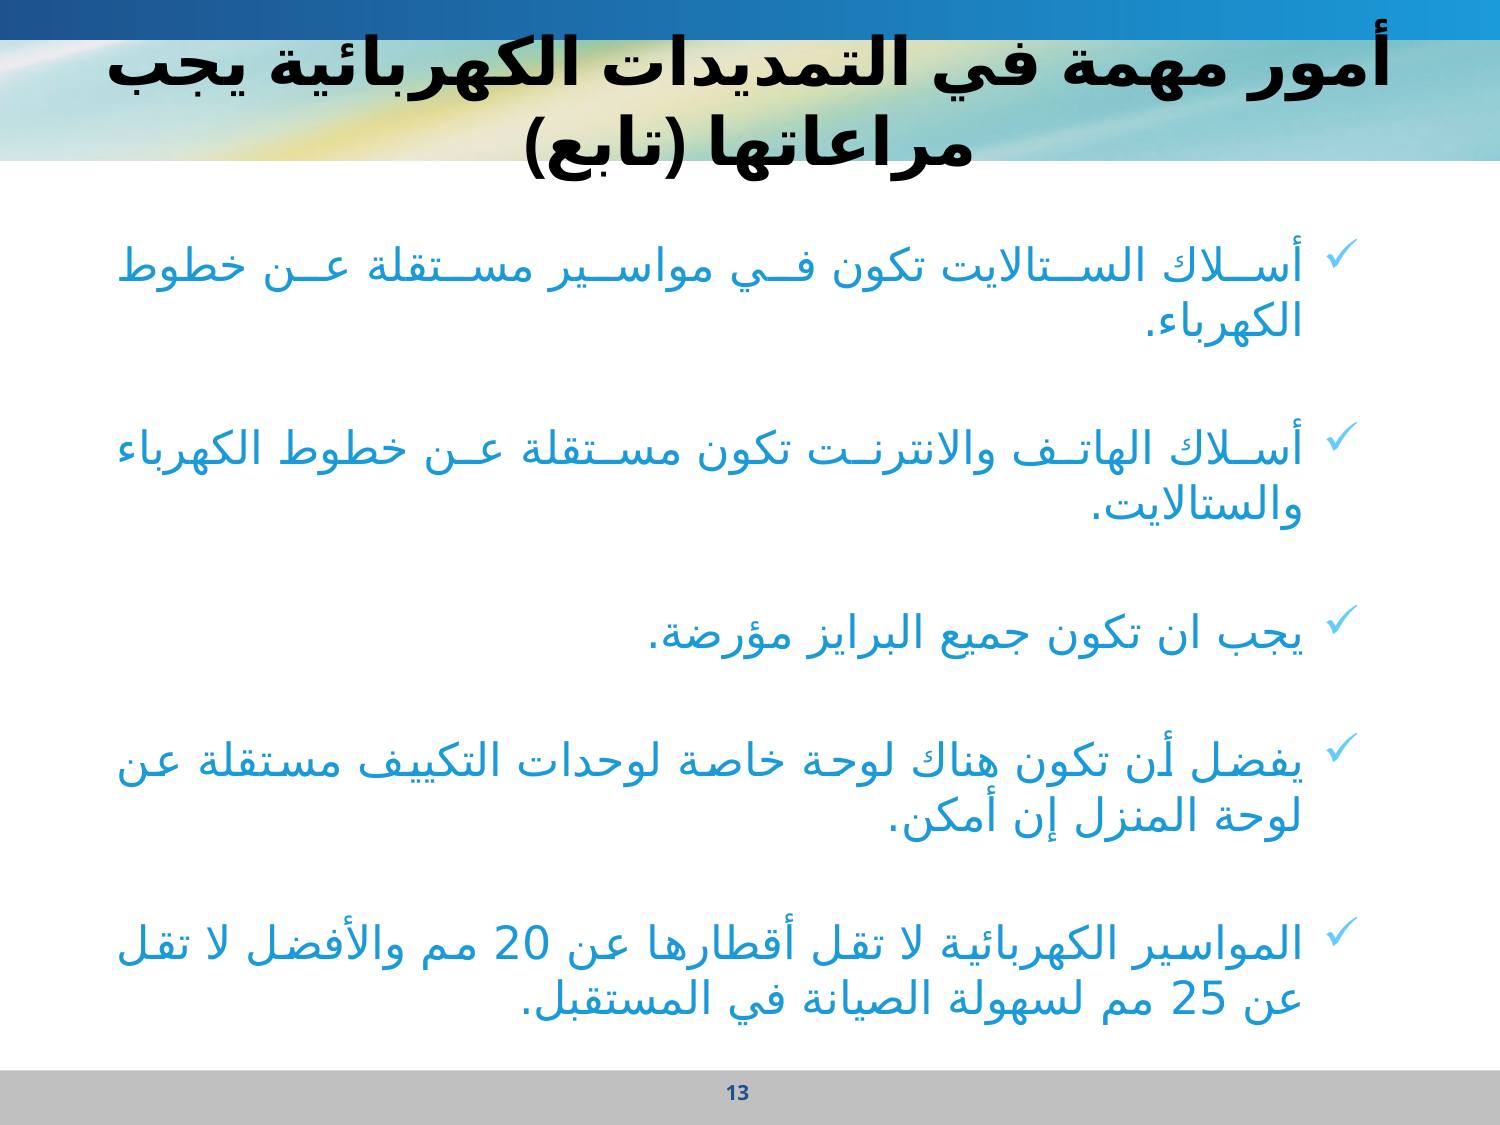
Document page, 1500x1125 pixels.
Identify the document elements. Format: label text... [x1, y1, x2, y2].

list أسلاك الستالايت تكون في مواسير مستقلة عن خطوط الكهرباء. أسلاك الهاتف والانترنت تكون مستقلة عن خطوط الكهرباء والستالايت. يجب ان تكون جميع البرايز مؤرضة. يفضل أن تكون هناك لوحة خاصة لوحدات التكييف مستقلة عن لوحة المنزل إن أمكن. المواسير الكهربائية لا تقل أقطارها عن 20 مم والأفضل لا تقل عن 25 مم لسهولة الصيانة في المستقبل. [101, 228, 1386, 1025]
slide_number 13 [562, 1072, 913, 1115]
picture [0, 39, 1500, 161]
title أمور مهمة في التمديدات الكهربائية يجب مراعاتها (تابع) [75, 52, 1425, 145]
